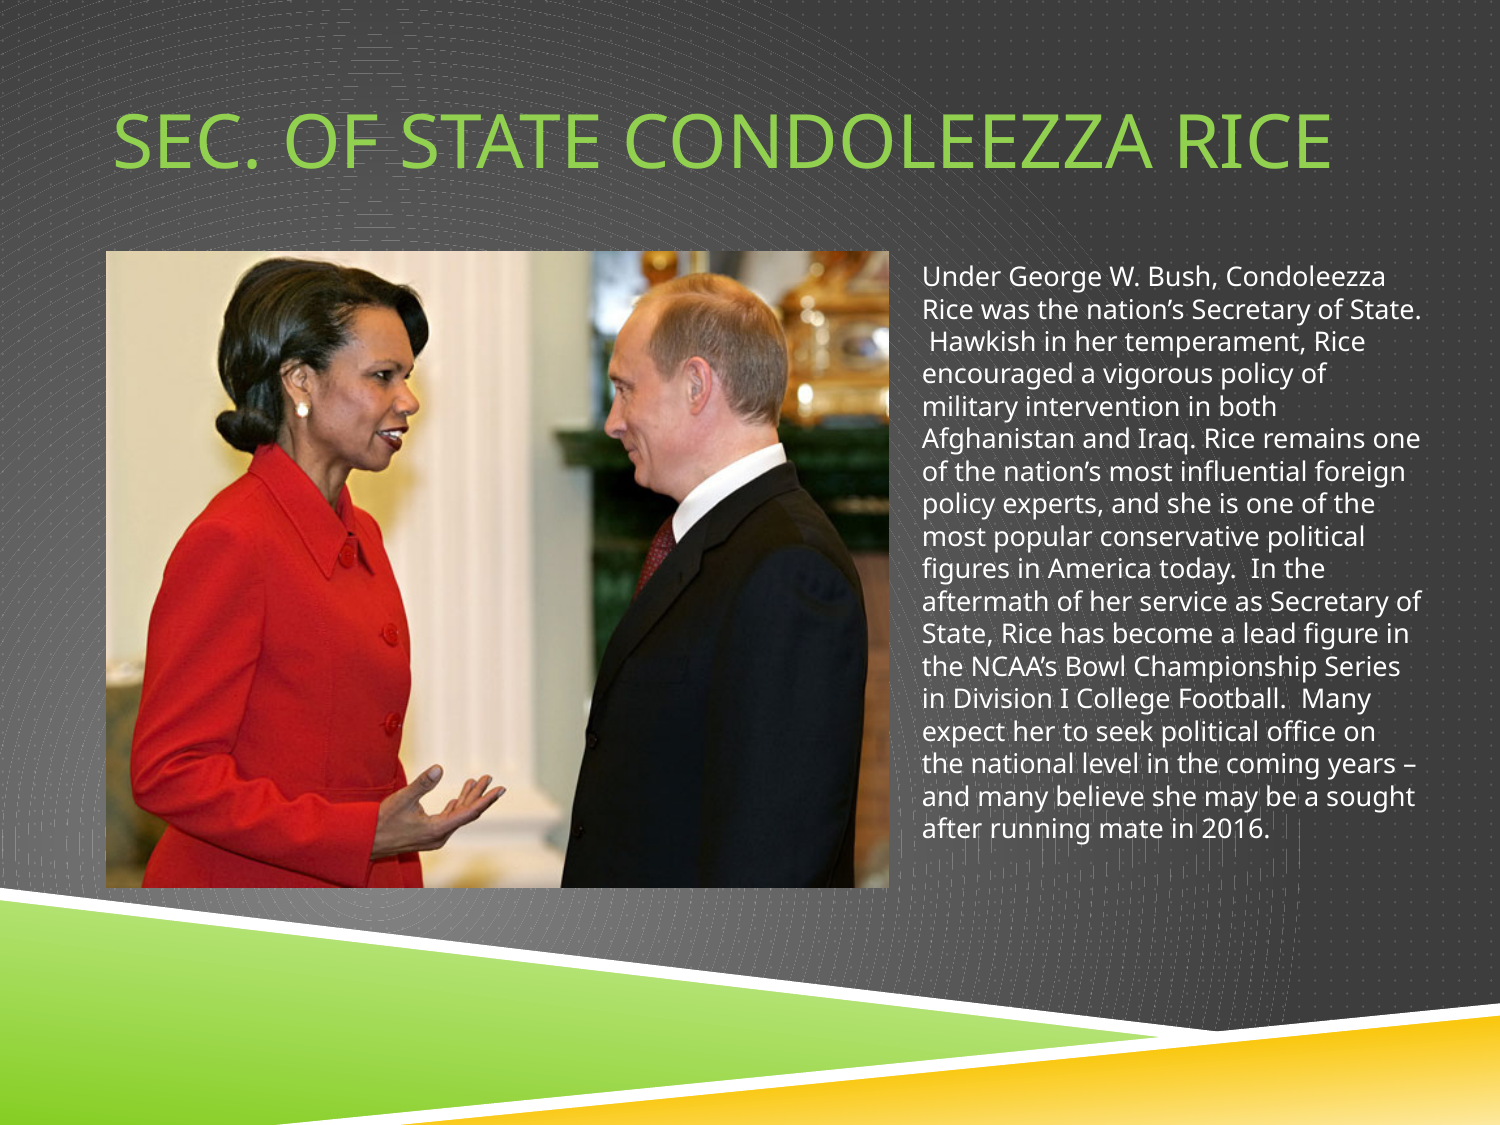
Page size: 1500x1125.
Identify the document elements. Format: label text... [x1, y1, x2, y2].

list Under George W. Bush, Condoleezza Rice was the nation’s Secretary of State. Hawkish in her temperament, Rice encouraged a vigorous policy of military intervention in both Afghanistan and Iraq. Rice remains one of the nation’s most influential foreign policy experts, and she is one of the most popular conservative political figures in America today. In the aftermath of her service as Secretary of State, Rice has become a lead figure in the NCAA’s Bowl Championship Series in Division I College Football. Many expect her to seek political office on the national level in the coming years – and many believe she may be a sought after running mate in 2016. [912, 251, 1425, 888]
title Sec. of State Condoleezza Rice [112, 45, 1388, 233]
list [106, 251, 890, 889]
